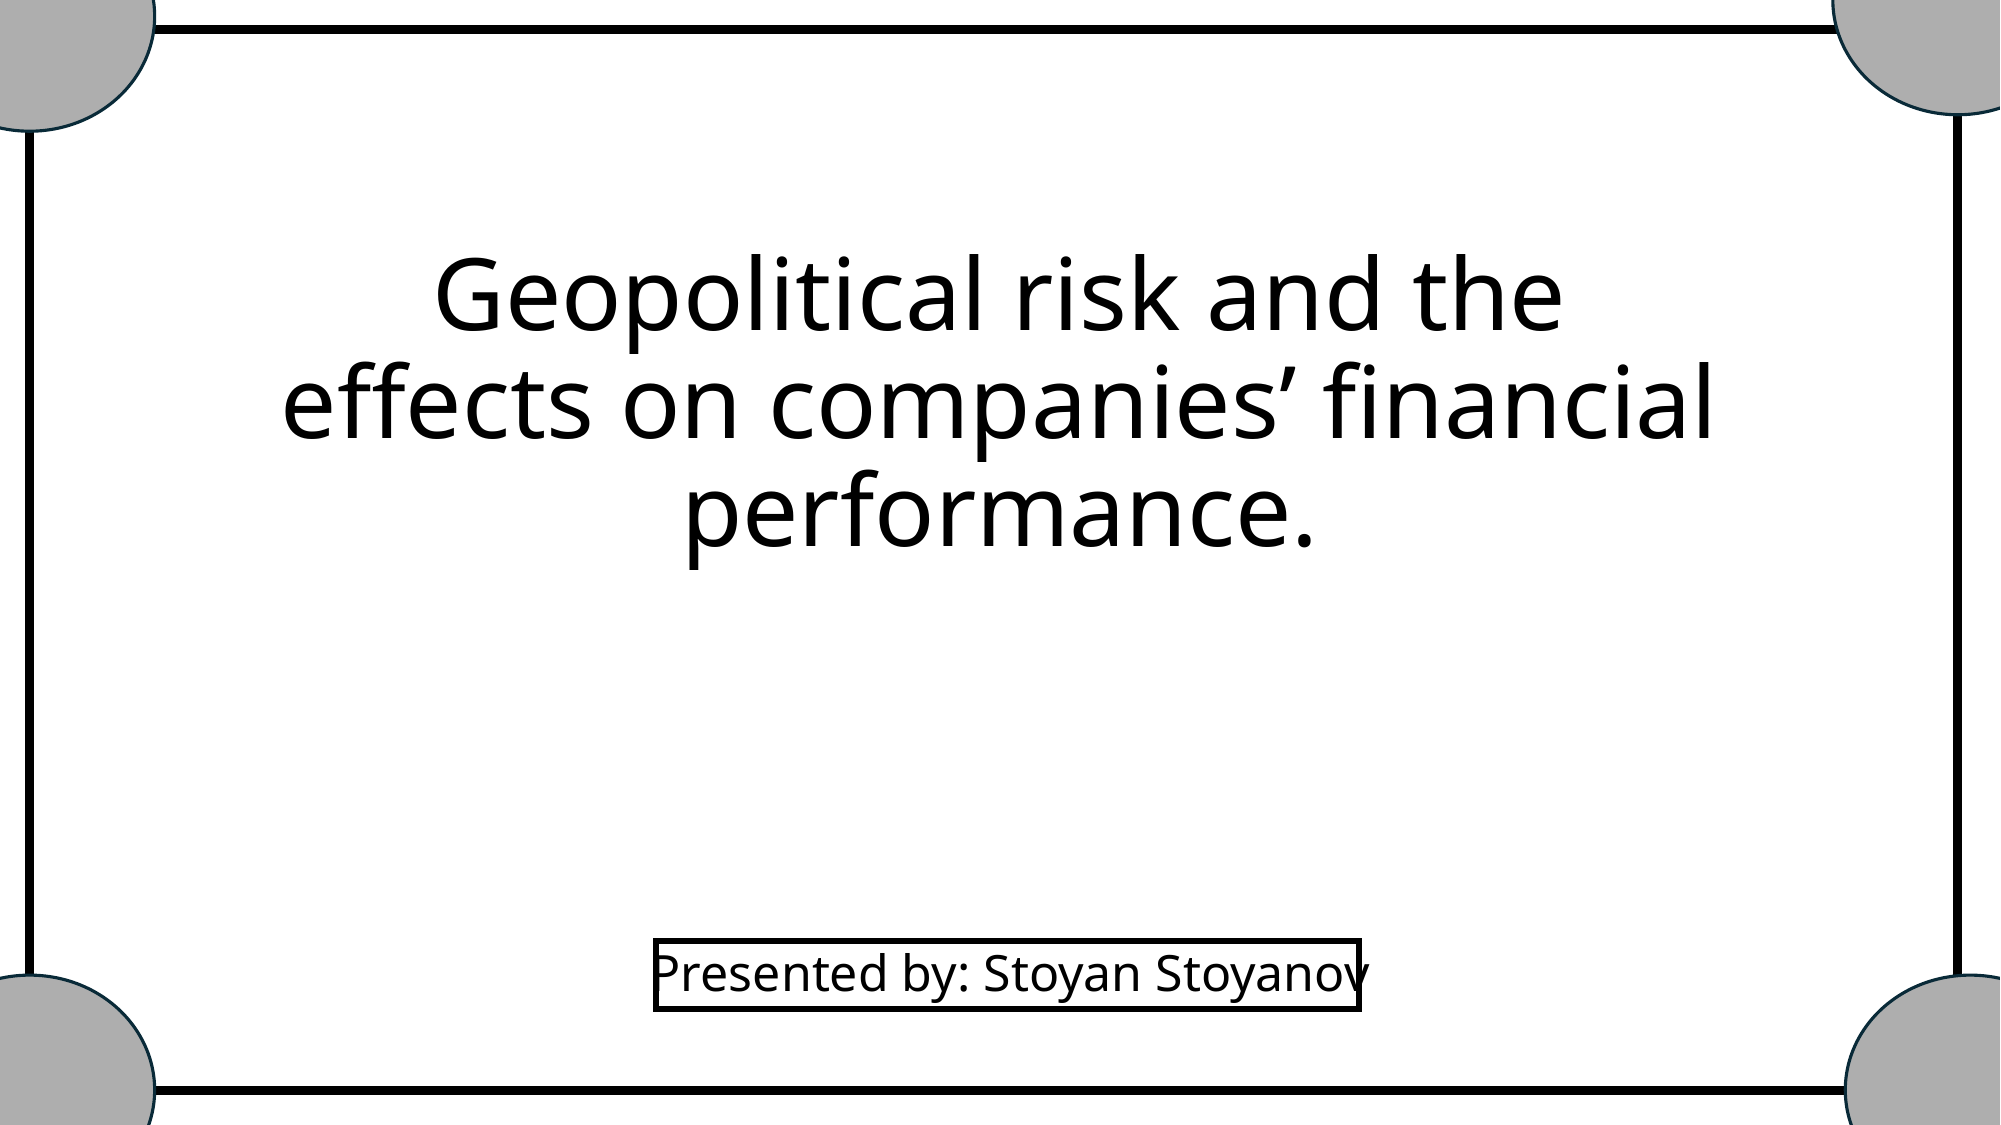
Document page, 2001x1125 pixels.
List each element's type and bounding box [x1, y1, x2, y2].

text_box [1831, 0, 2000, 117]
text_box [0, 0, 157, 133]
text_box [0, 973, 157, 1125]
text_box [1843, 973, 2000, 1125]
text_box [28, 28, 1959, 1092]
text_box [655, 939, 1361, 1011]
